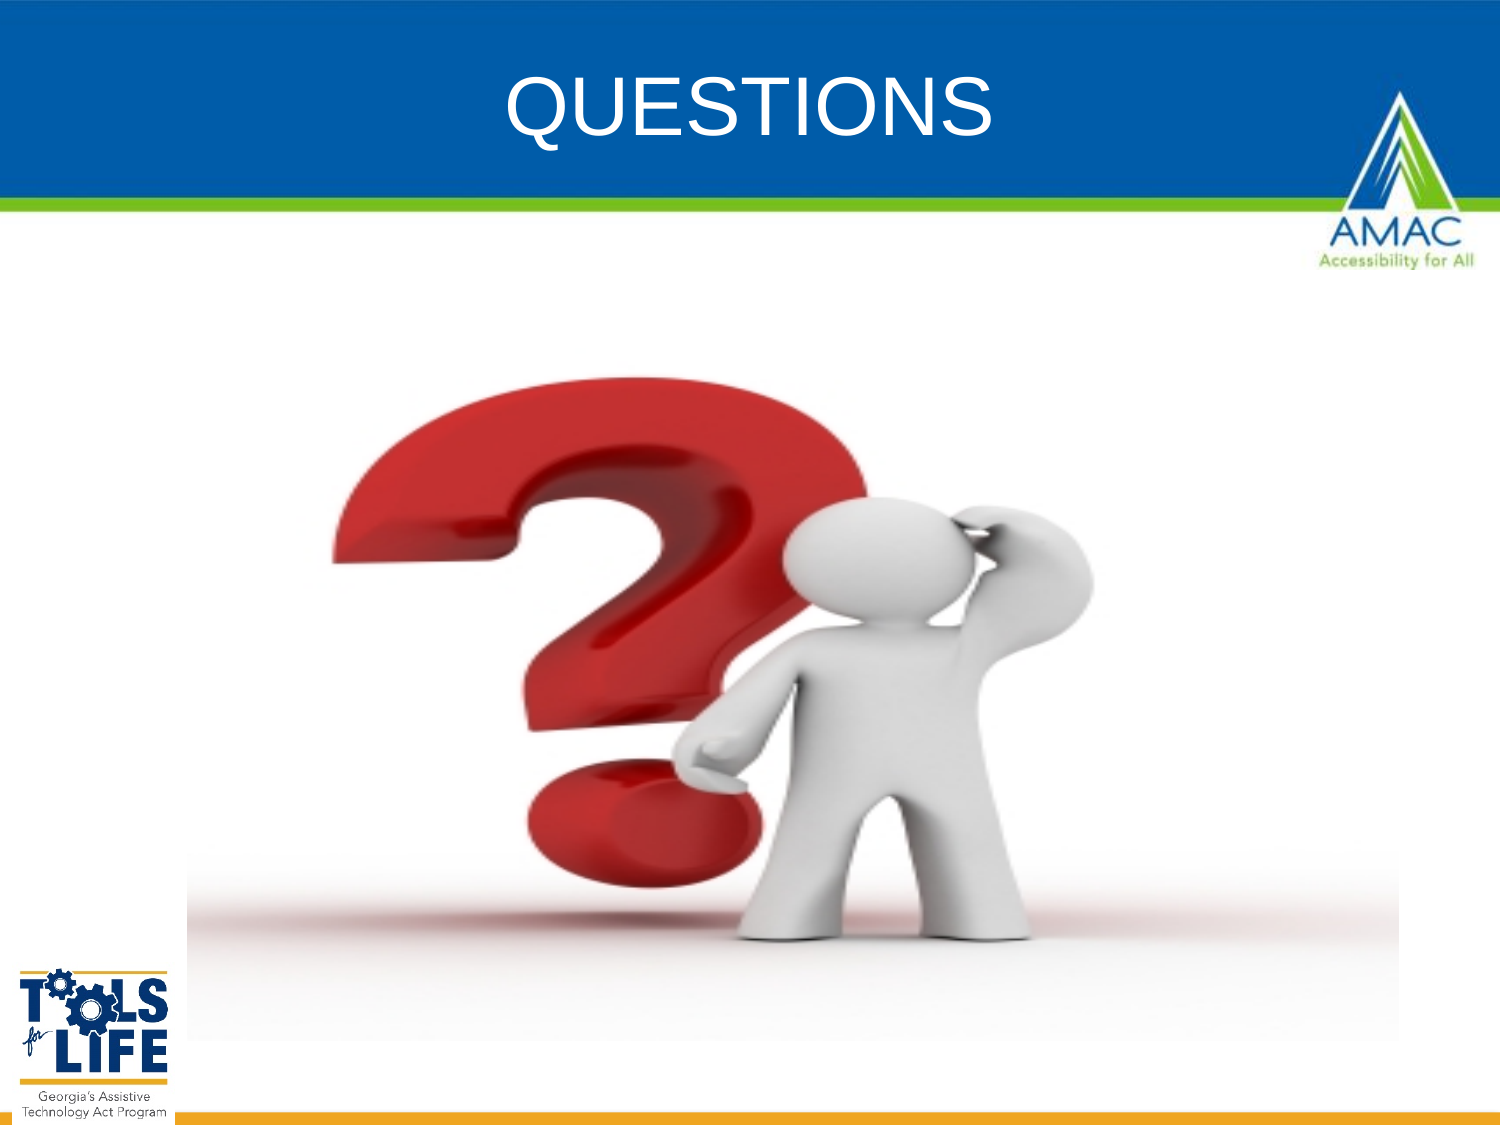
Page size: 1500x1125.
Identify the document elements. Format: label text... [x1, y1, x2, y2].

title QUESTIONS [75, 45, 1425, 175]
picture [0, 0, 1500, 270]
picture [12, 962, 175, 1125]
picture [187, 274, 1399, 1041]
